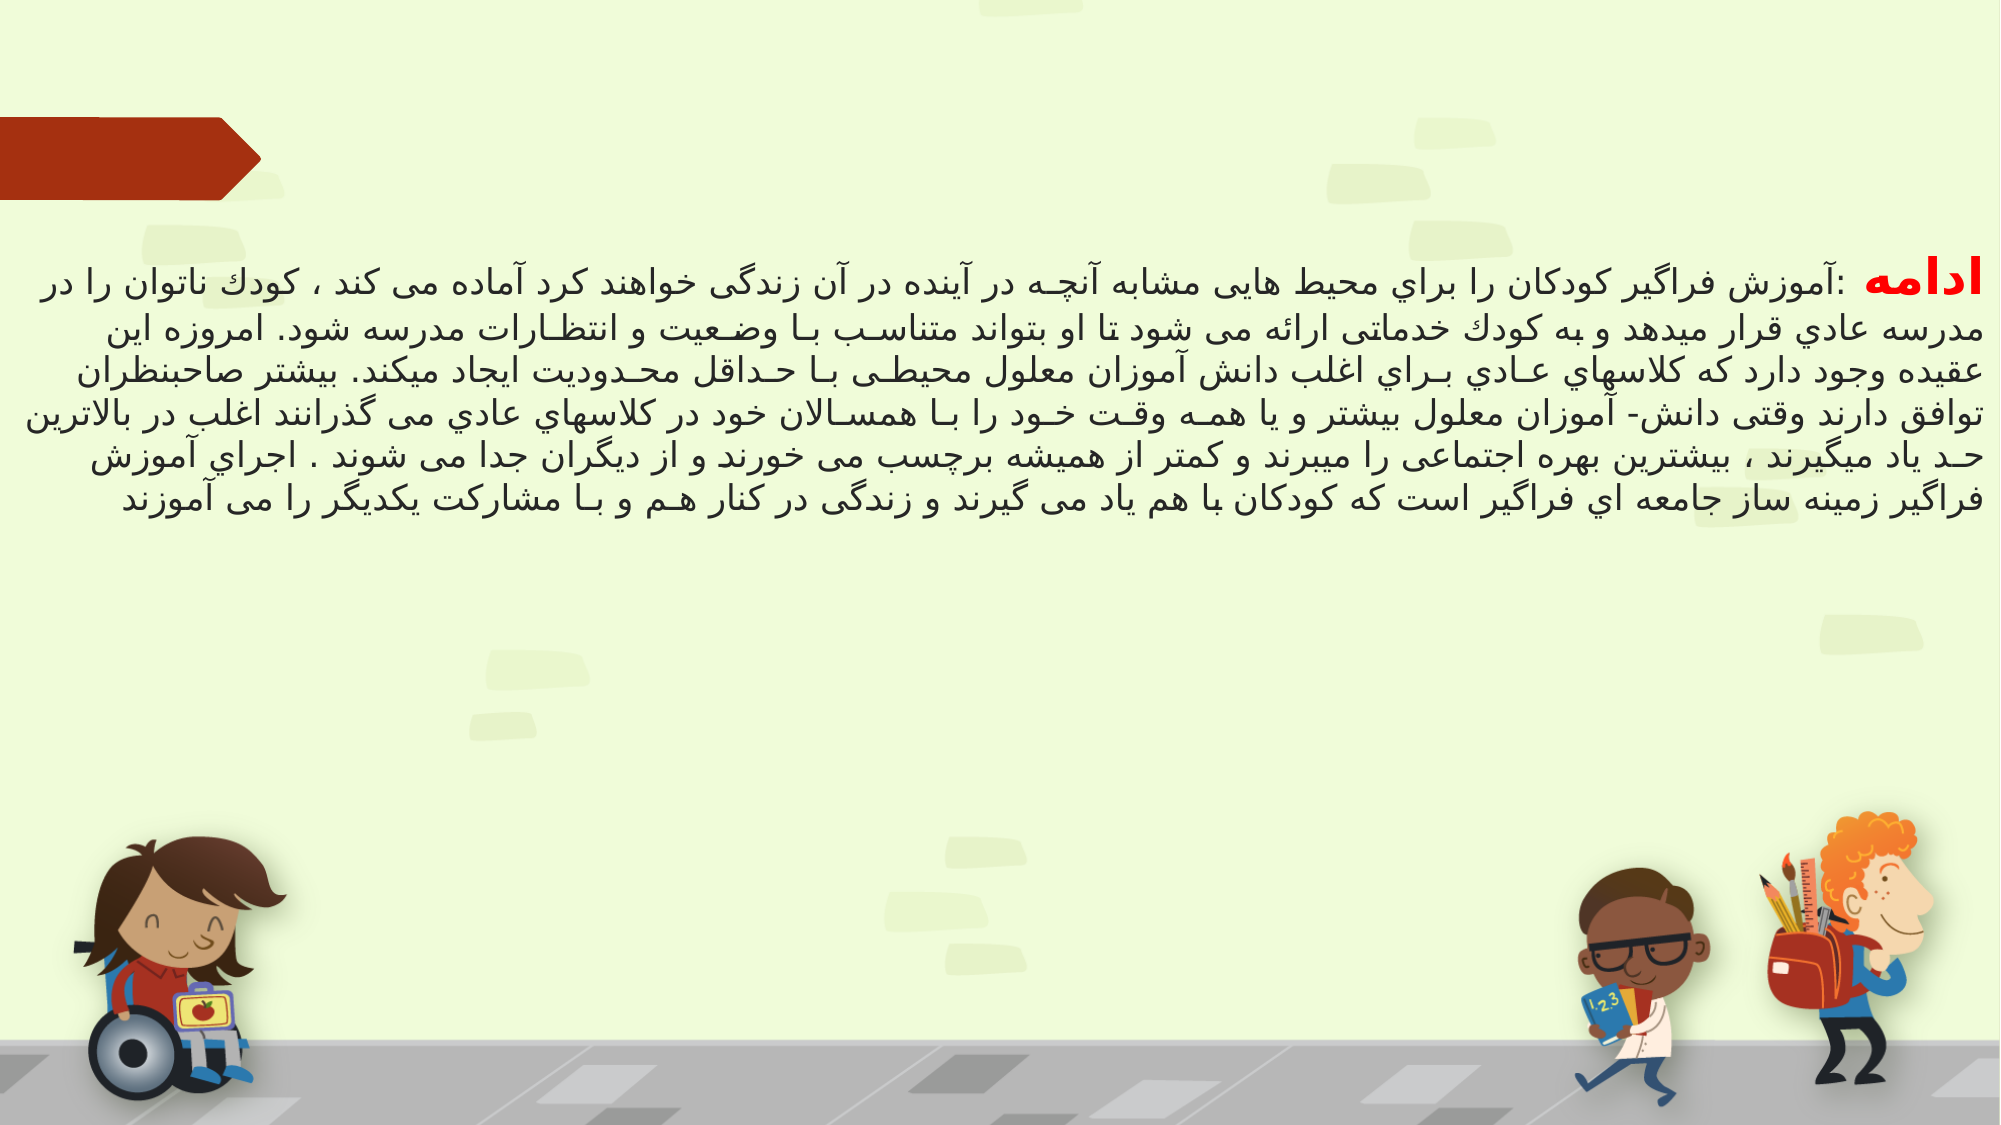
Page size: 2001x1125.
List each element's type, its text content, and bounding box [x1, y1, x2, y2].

picture [0, 0, 2000, 237]
title ادامه :آموزش فراگیر کودکان را براي محیط هایی مشابه آنچـه در آینده در آن زندگی خواهند کرد آماده می کند ، کودك ناتوان را در مدرسه عادي قرار میدهد و به کودك خدماتی ارائه می شود تا او بتواند متناسـب بـا وضـعیت و انتظـارات مدرسه شود. امروزه این عقیده وجود دارد که کلاسهاي عـادي بـراي اغلب دانش آموزان معلول محیطـی بـا حـداقل محـدودیت ایجاد میکند. بیشتر صاحبنظران توافق دارند وقتی دانش- آموزان معلول بیشتر و یا همـه وقـت خـود را بـا همسـالان خود در کلاسهاي عادي می گذرانند اغلب در بالاترین حـد یاد میگیرند ، بیشترین بهره اجتماعی را میبرند و کمتر از همیشه برچسب می خورند و از دیگران جدا می شوند . اجراي آموزش فراگیر زمینه ساز جامعه اي فراگیر است که کودکان با هم یاد می گیرند و زندگی در کنار هـم و بـا مشارکت یکدیگر را می آموزند [0, 237, 2000, 761]
picture [0, 761, 2000, 1125]
